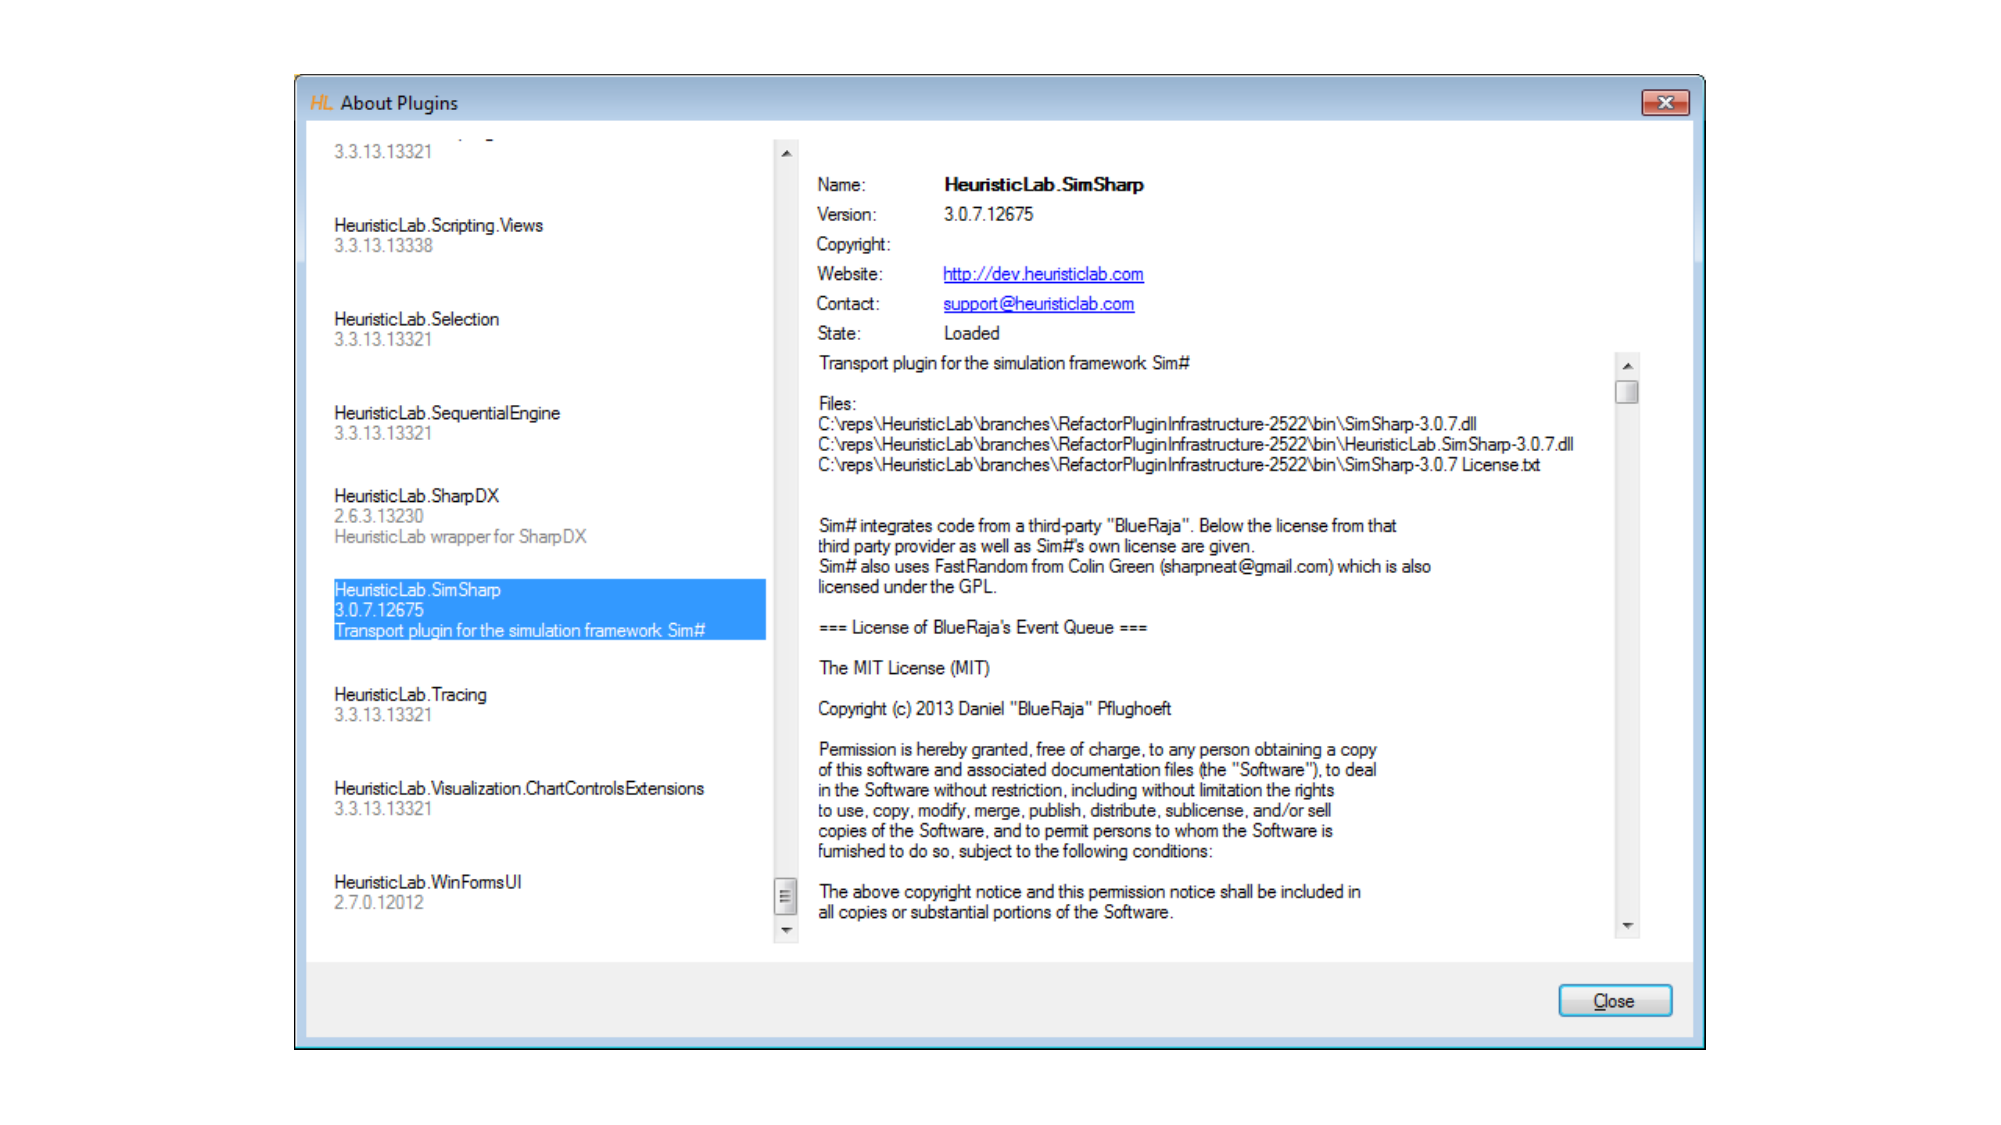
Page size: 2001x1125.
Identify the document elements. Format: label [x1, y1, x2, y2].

picture [294, 74, 1706, 1050]
